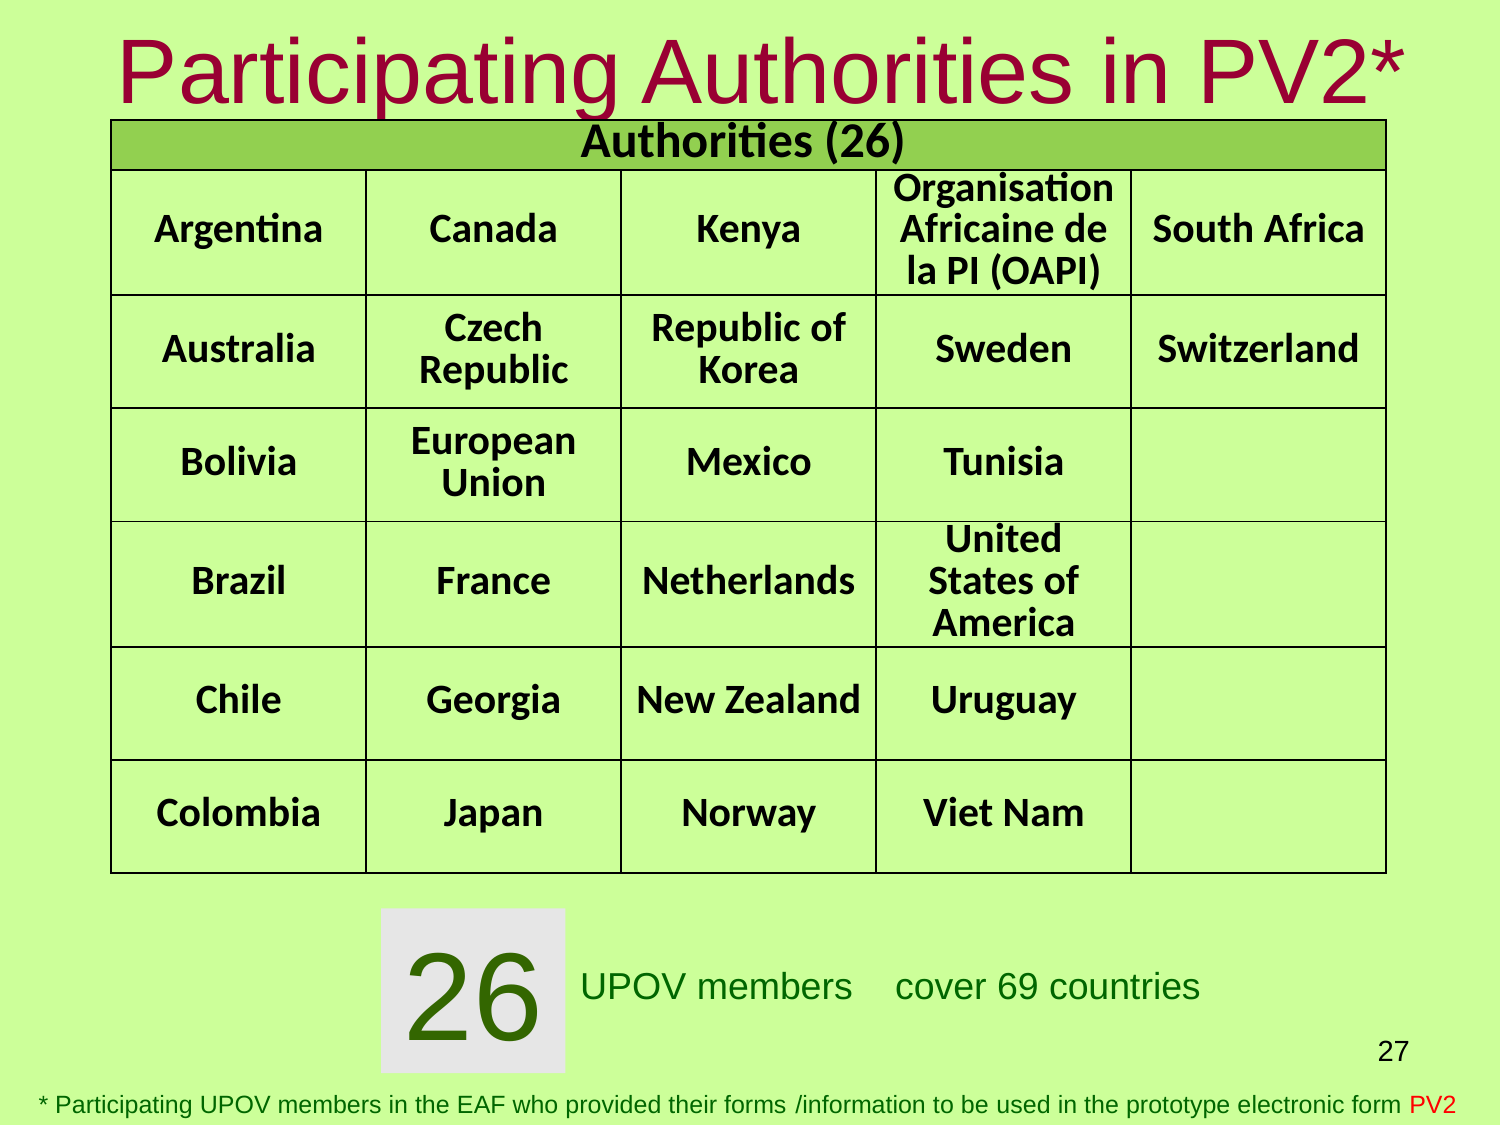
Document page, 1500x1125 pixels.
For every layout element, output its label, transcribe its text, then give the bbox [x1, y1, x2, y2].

table_cell [1132, 761, 1385, 872]
table_cell Czech Republic [367, 296, 620, 407]
table_cell Switzerland [1132, 296, 1385, 407]
table_cell [1132, 648, 1385, 759]
table_cell Tunisia [877, 409, 1130, 521]
table_cell Mexico [622, 409, 875, 521]
table_cell [1132, 409, 1385, 521]
table_cell New Zealand [622, 648, 875, 759]
table_cell Brazil [112, 522, 365, 646]
table_cell Chile [112, 648, 365, 759]
table_cell Republic of Korea [622, 296, 875, 407]
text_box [380, 908, 1226, 1076]
table_cell France [367, 522, 620, 646]
table_cell Bolivia [112, 409, 365, 521]
title Participating Authorities in PV2* [50, 4, 1475, 130]
table_cell Argentina [112, 171, 365, 294]
table_cell Netherlands [622, 522, 875, 646]
table_cell Georgia [367, 648, 620, 759]
table_cell South Africa [1132, 171, 1385, 294]
table_cell United States of America [877, 522, 1130, 646]
table_cell Canada [367, 171, 620, 294]
table_cell European Union [367, 409, 620, 521]
table_cell Colombia [112, 761, 365, 872]
table_cell Sweden [877, 296, 1130, 407]
table_cell [1132, 522, 1385, 646]
table_cell Norway [622, 761, 875, 872]
text_box * Participating UPOV members in the EAF who provided their forms /information to be used in the prototype electronic form PV2 [23, 1084, 1474, 1125]
table_cell Australia [112, 296, 365, 407]
table_cell Japan [367, 761, 620, 872]
table_cell Uruguay [877, 648, 1130, 759]
table_cell Kenya [622, 171, 875, 294]
table_cell Organisation Africaine de la PI (OAPI) [877, 171, 1130, 294]
table_cell Viet Nam [877, 761, 1130, 872]
slide_number 27 [1222, 1024, 1425, 1084]
table_header Authorities (26) [112, 121, 1385, 169]
